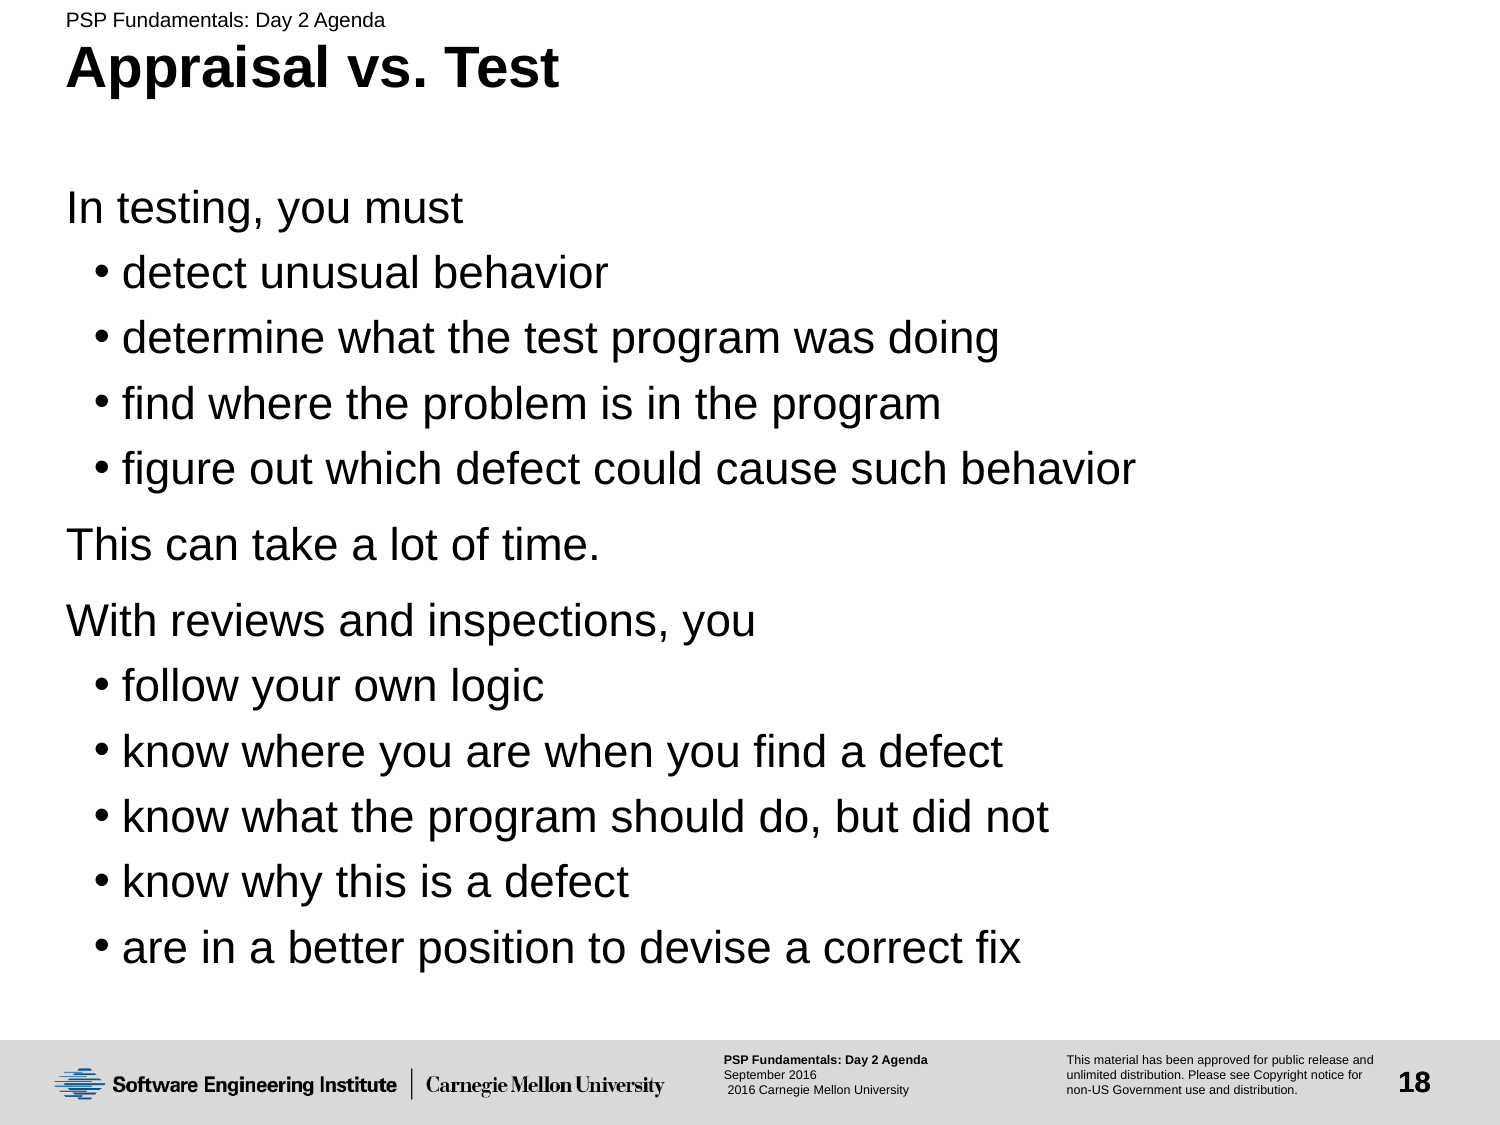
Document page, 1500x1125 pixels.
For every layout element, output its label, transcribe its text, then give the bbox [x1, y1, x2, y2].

title Appraisal vs. Test [65, 37, 1430, 148]
list In testing, you must detect unusual behavior determine what the test program was doing find where the problem is in the program figure out which defect could cause such behavior This can take a lot of time. With reviews and inspections, you follow your own logic know where you are when you find a defect know what the program should do, but did not know why this is a defect are in a better position to devise a correct fix [65, 177, 1431, 1000]
picture [46, 1061, 673, 1104]
